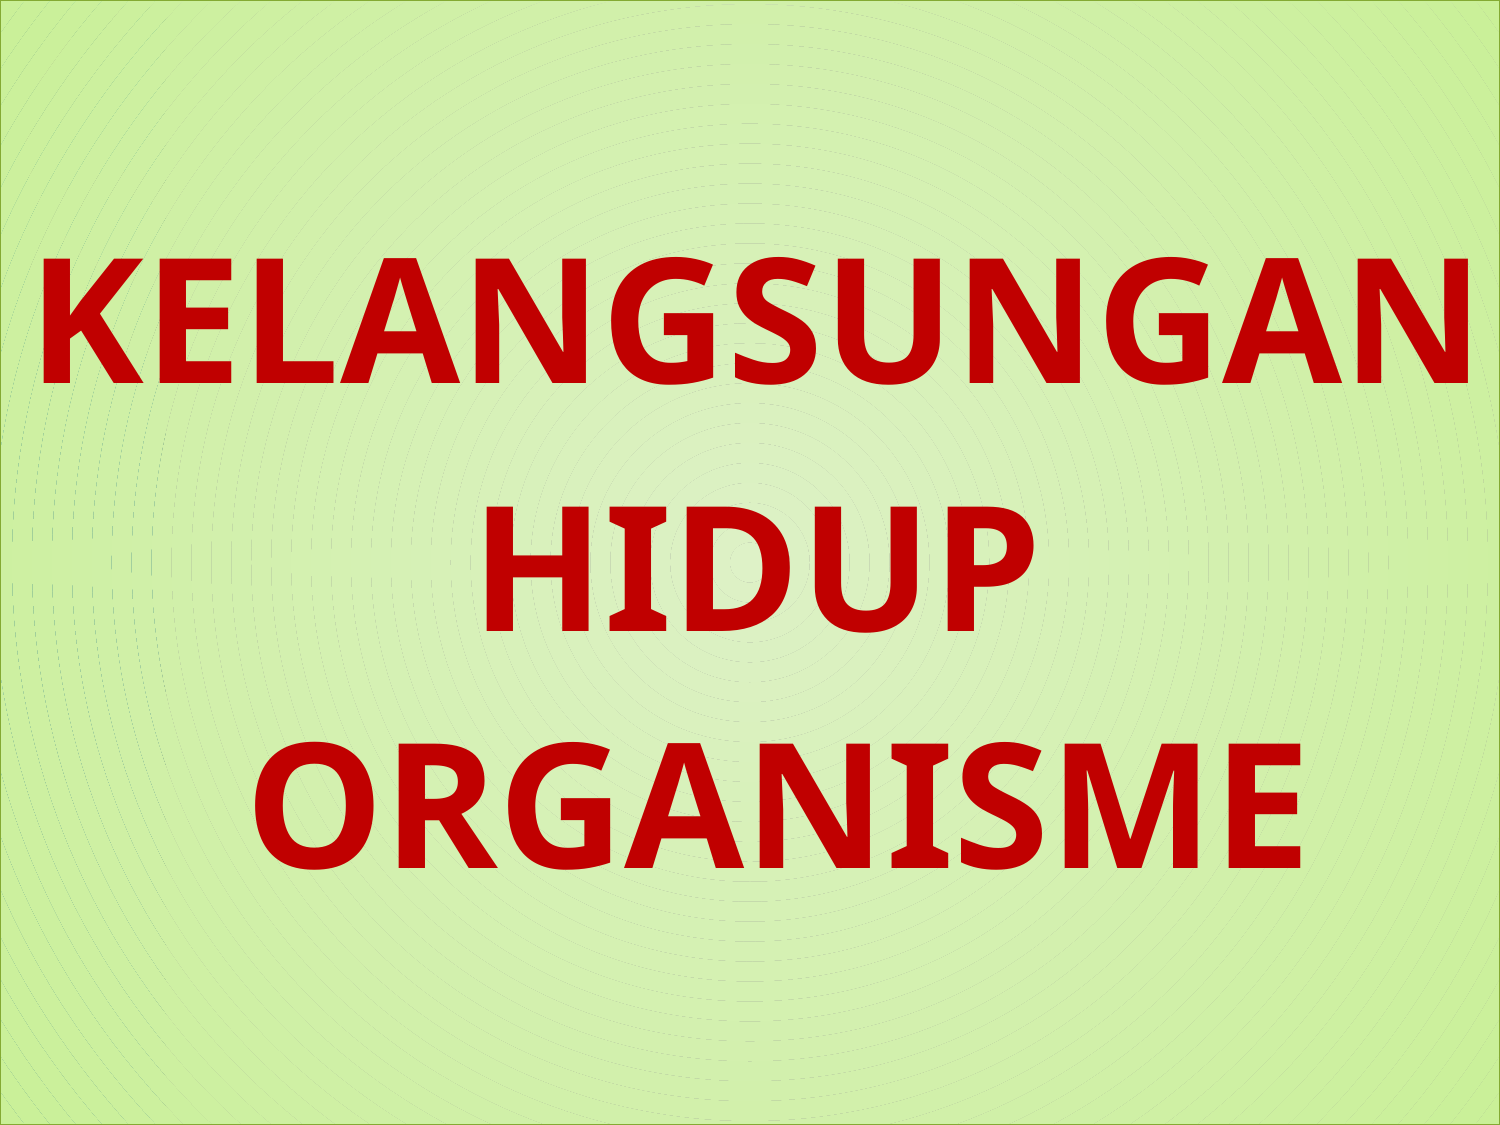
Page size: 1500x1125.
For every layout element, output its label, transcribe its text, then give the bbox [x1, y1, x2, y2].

list KELANGSUNGAN HIDUP ORGANISME [0, 0, 1500, 1125]
